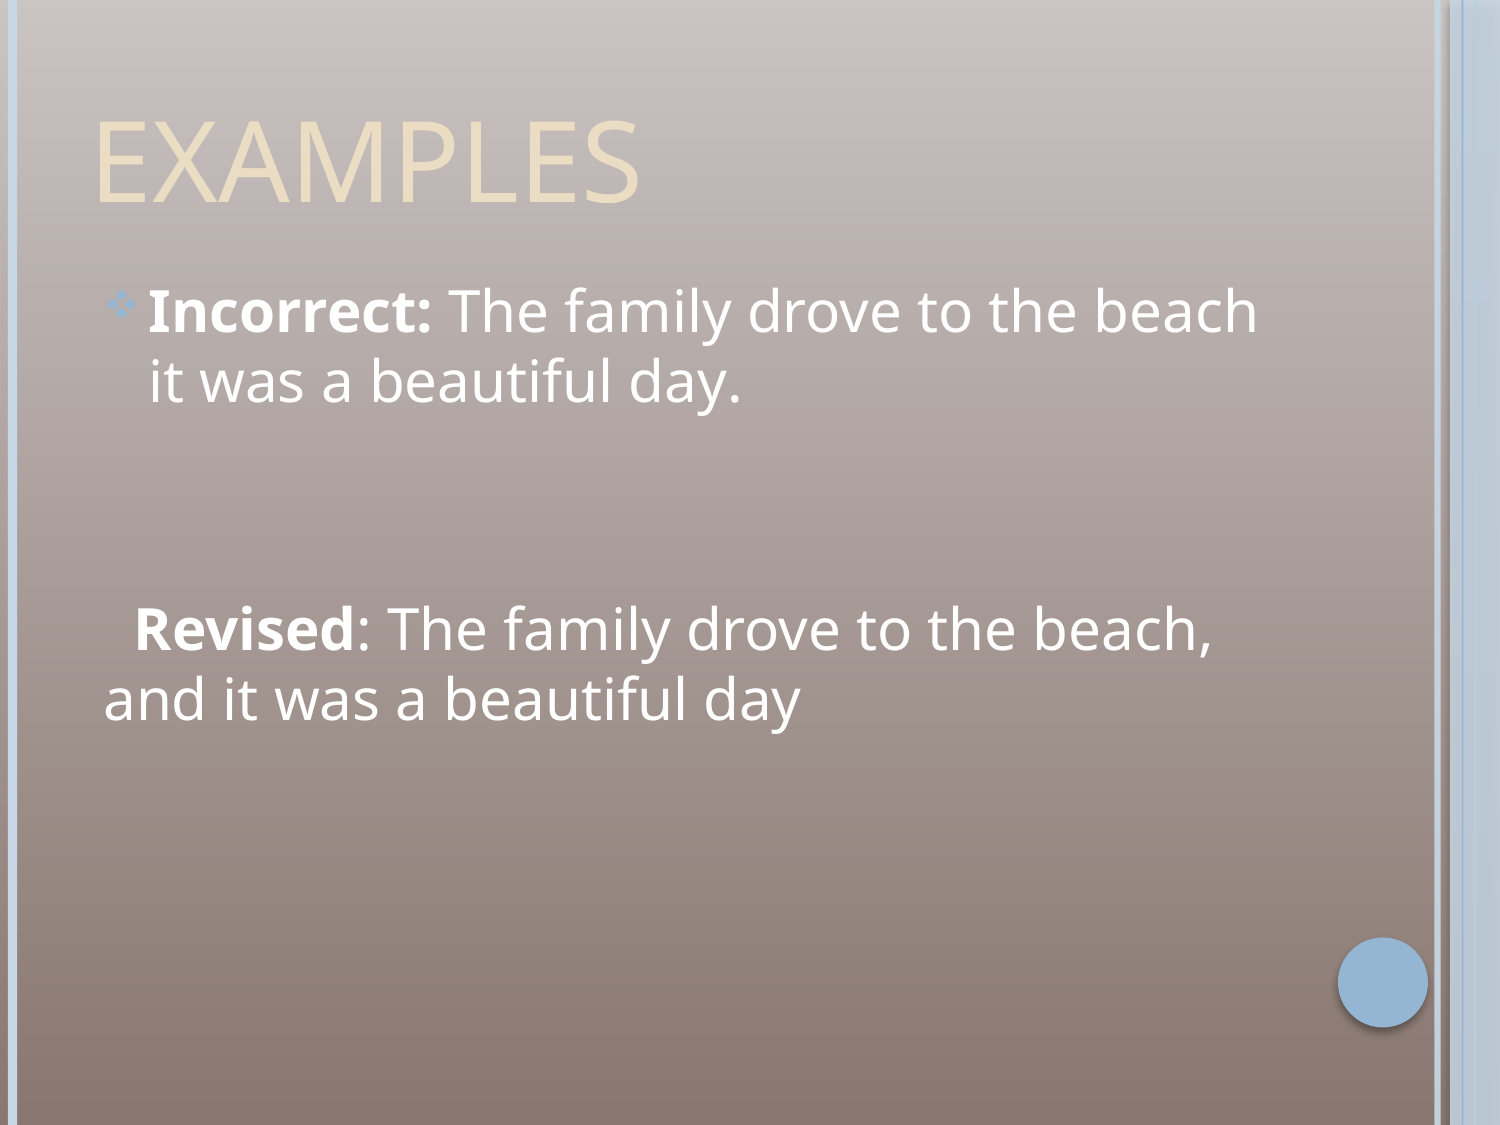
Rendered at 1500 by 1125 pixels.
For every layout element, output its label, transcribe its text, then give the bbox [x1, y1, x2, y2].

title Examples [75, 45, 1300, 233]
list Incorrect: The family drove to the beach it was a beautiful day. Revised: The family drove to the beach, and it was a beautiful day [88, 267, 1314, 1094]
